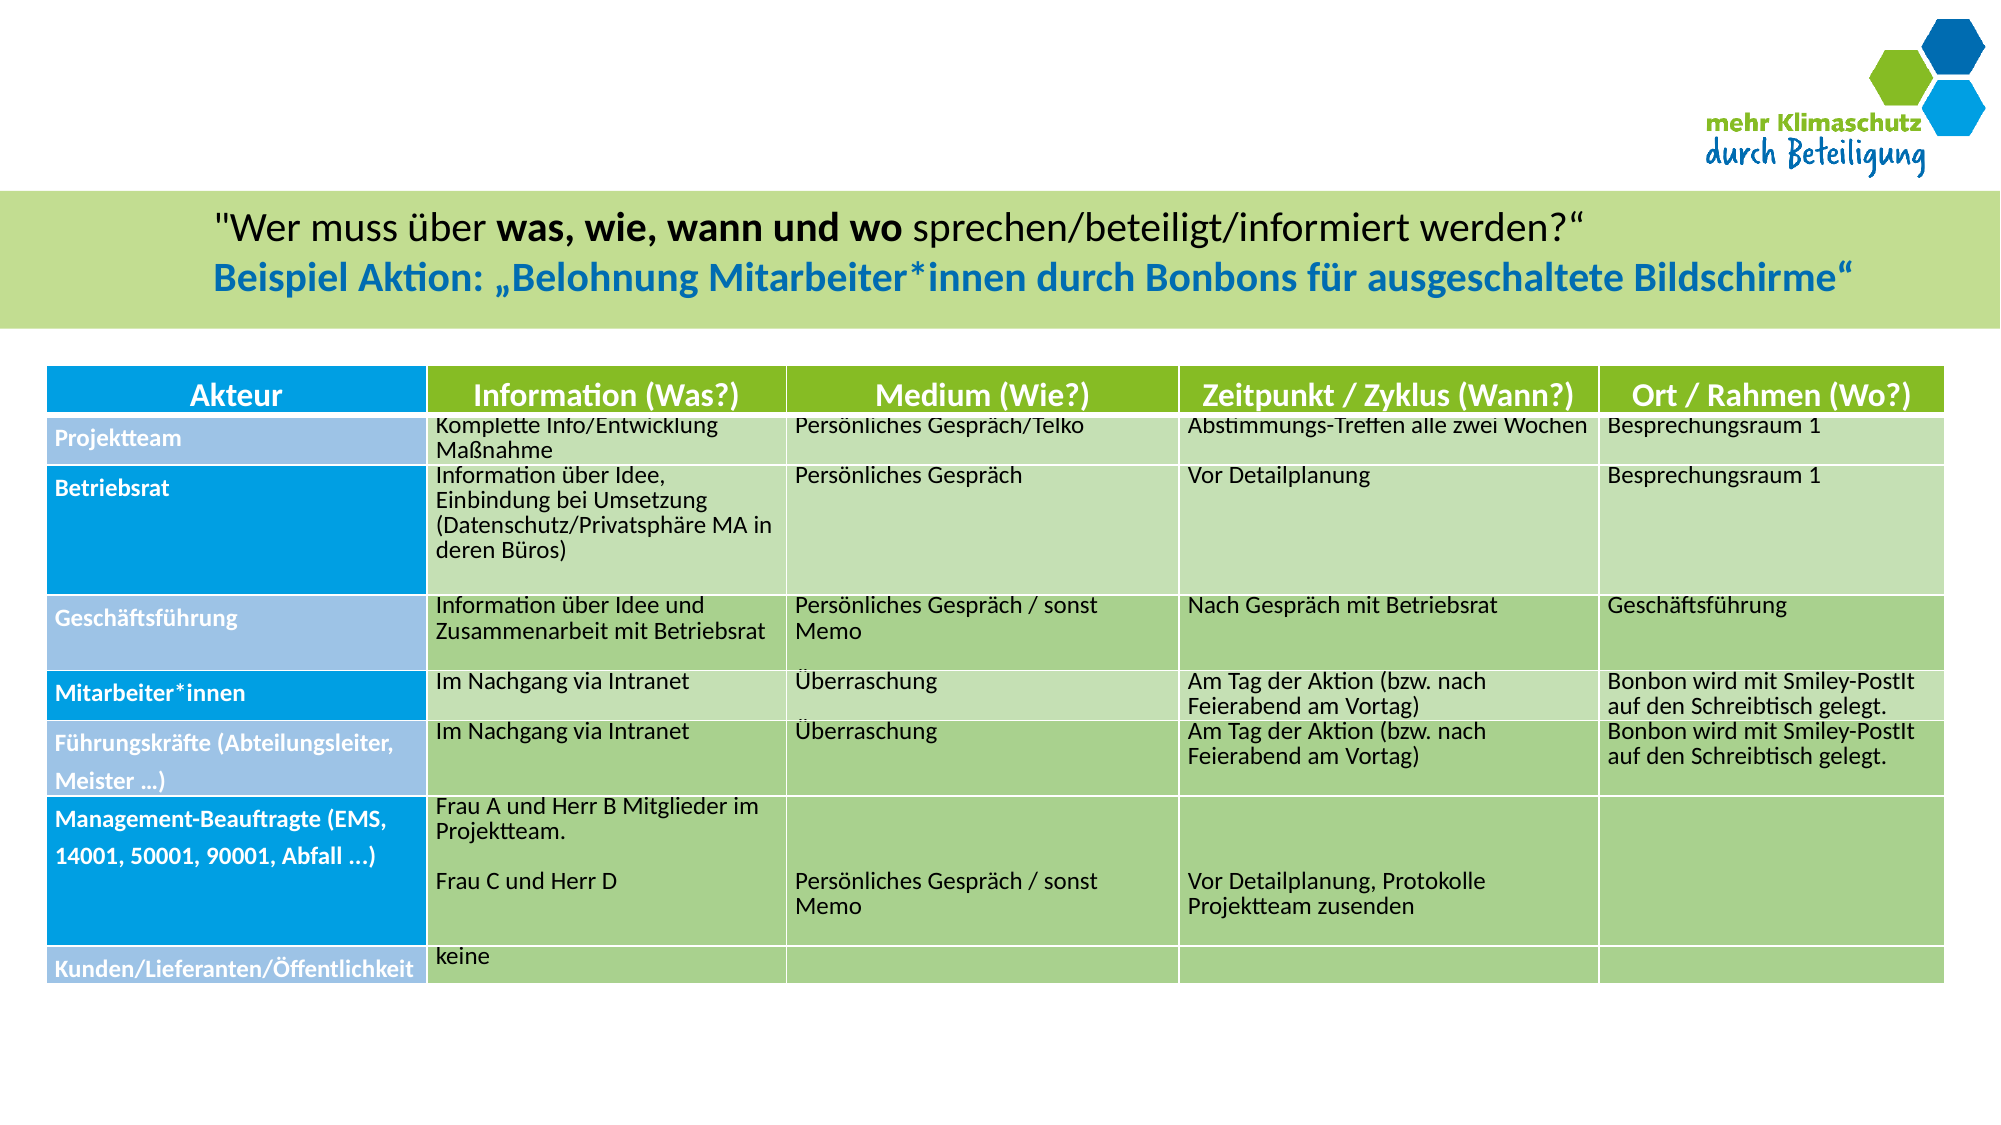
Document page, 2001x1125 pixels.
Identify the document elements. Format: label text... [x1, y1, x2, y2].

table_cell Information über Idee und Zusammenarbeit mit Betriebsrat [428, 596, 786, 670]
table_cell Kunden/Lieferanten/Öffentlichkeit [47, 947, 426, 983]
table_cell Betriebsrat [47, 466, 426, 594]
table_cell Überraschung [787, 671, 1178, 720]
table_cell Persönliches Gespräch / sonst Memo [787, 596, 1178, 670]
picture [1694, 9, 1998, 187]
table_header Zeitpunkt / Zyklus (Wann?) [1180, 366, 1598, 412]
table_cell Im Nachgang via Intranet [428, 671, 786, 720]
table_cell Abstimmungs-Treffen alle zwei Wochen [1180, 418, 1598, 464]
text_box "Wer muss über was, wie, wann und wo sprechen/beteiligt/informiert werden?“ Beispiel Aktion: „Belohnung Mitarbeiter*innen durch Bonbons für ausgeschaltete Bildschirme“ [198, 192, 1872, 308]
table_header Akteur [47, 366, 426, 412]
table_cell Am Tag der Aktion (bzw. nach Feierabend am Vortag) [1180, 721, 1598, 795]
table_cell Persönliches Gespräch [787, 466, 1178, 594]
table_cell Projektteam [47, 418, 426, 464]
table_cell Bonbon wird mit Smiley-PostIt auf den Schreibtisch gelegt. [1600, 671, 1944, 720]
table_cell Am Tag der Aktion (bzw. nach Feierabend am Vortag) [1180, 671, 1598, 720]
table_cell [1180, 947, 1598, 983]
table_cell [787, 947, 1178, 983]
table_cell Persönliches Gespräch / sonst Memo [787, 797, 1178, 945]
table_cell [1600, 797, 1944, 945]
table_cell [1600, 947, 1944, 983]
table_header Information (Was?) [428, 366, 786, 412]
table_cell Vor Detailplanung [1180, 466, 1598, 594]
table_cell Im Nachgang via Intranet [428, 721, 786, 795]
table_header Medium (Wie?) [787, 366, 1178, 412]
table_cell Überraschung [787, 721, 1178, 795]
table_cell Komplette Info/Entwicklung Maßnahme [428, 418, 786, 464]
table_cell Geschäftsführung [47, 596, 426, 670]
table_header Ort / Rahmen (Wo?) [1600, 366, 1944, 412]
table_cell Bonbon wird mit Smiley-PostIt auf den Schreibtisch gelegt. [1600, 721, 1944, 795]
table_cell keine [428, 947, 786, 983]
table_cell Geschäftsführung [1600, 596, 1944, 670]
table_cell Information über Idee, Einbindung bei Umsetzung (Datenschutz/Privatsphäre MA in deren Büros) [428, 466, 786, 594]
table_cell Führungskräfte (Abteilungsleiter, Meister …) [47, 721, 426, 795]
table_cell Management-Beauftragte (EMS, 14001, 50001, 90001, Abfall ...) [47, 797, 426, 945]
table_cell Besprechungsraum 1 [1600, 466, 1944, 594]
table_cell Persönliches Gespräch/Telko [787, 418, 1178, 464]
table_cell Frau A und Herr B Mitglieder im Projektteam. Frau C und Herr D [428, 797, 786, 945]
table_cell Nach Gespräch mit Betriebsrat [1180, 596, 1598, 670]
table_cell Besprechungsraum 1 [1600, 418, 1944, 464]
table_cell Vor Detailplanung, Protokolle Projektteam zusenden [1180, 797, 1598, 945]
table_cell Mitarbeiter*innen [47, 671, 426, 720]
